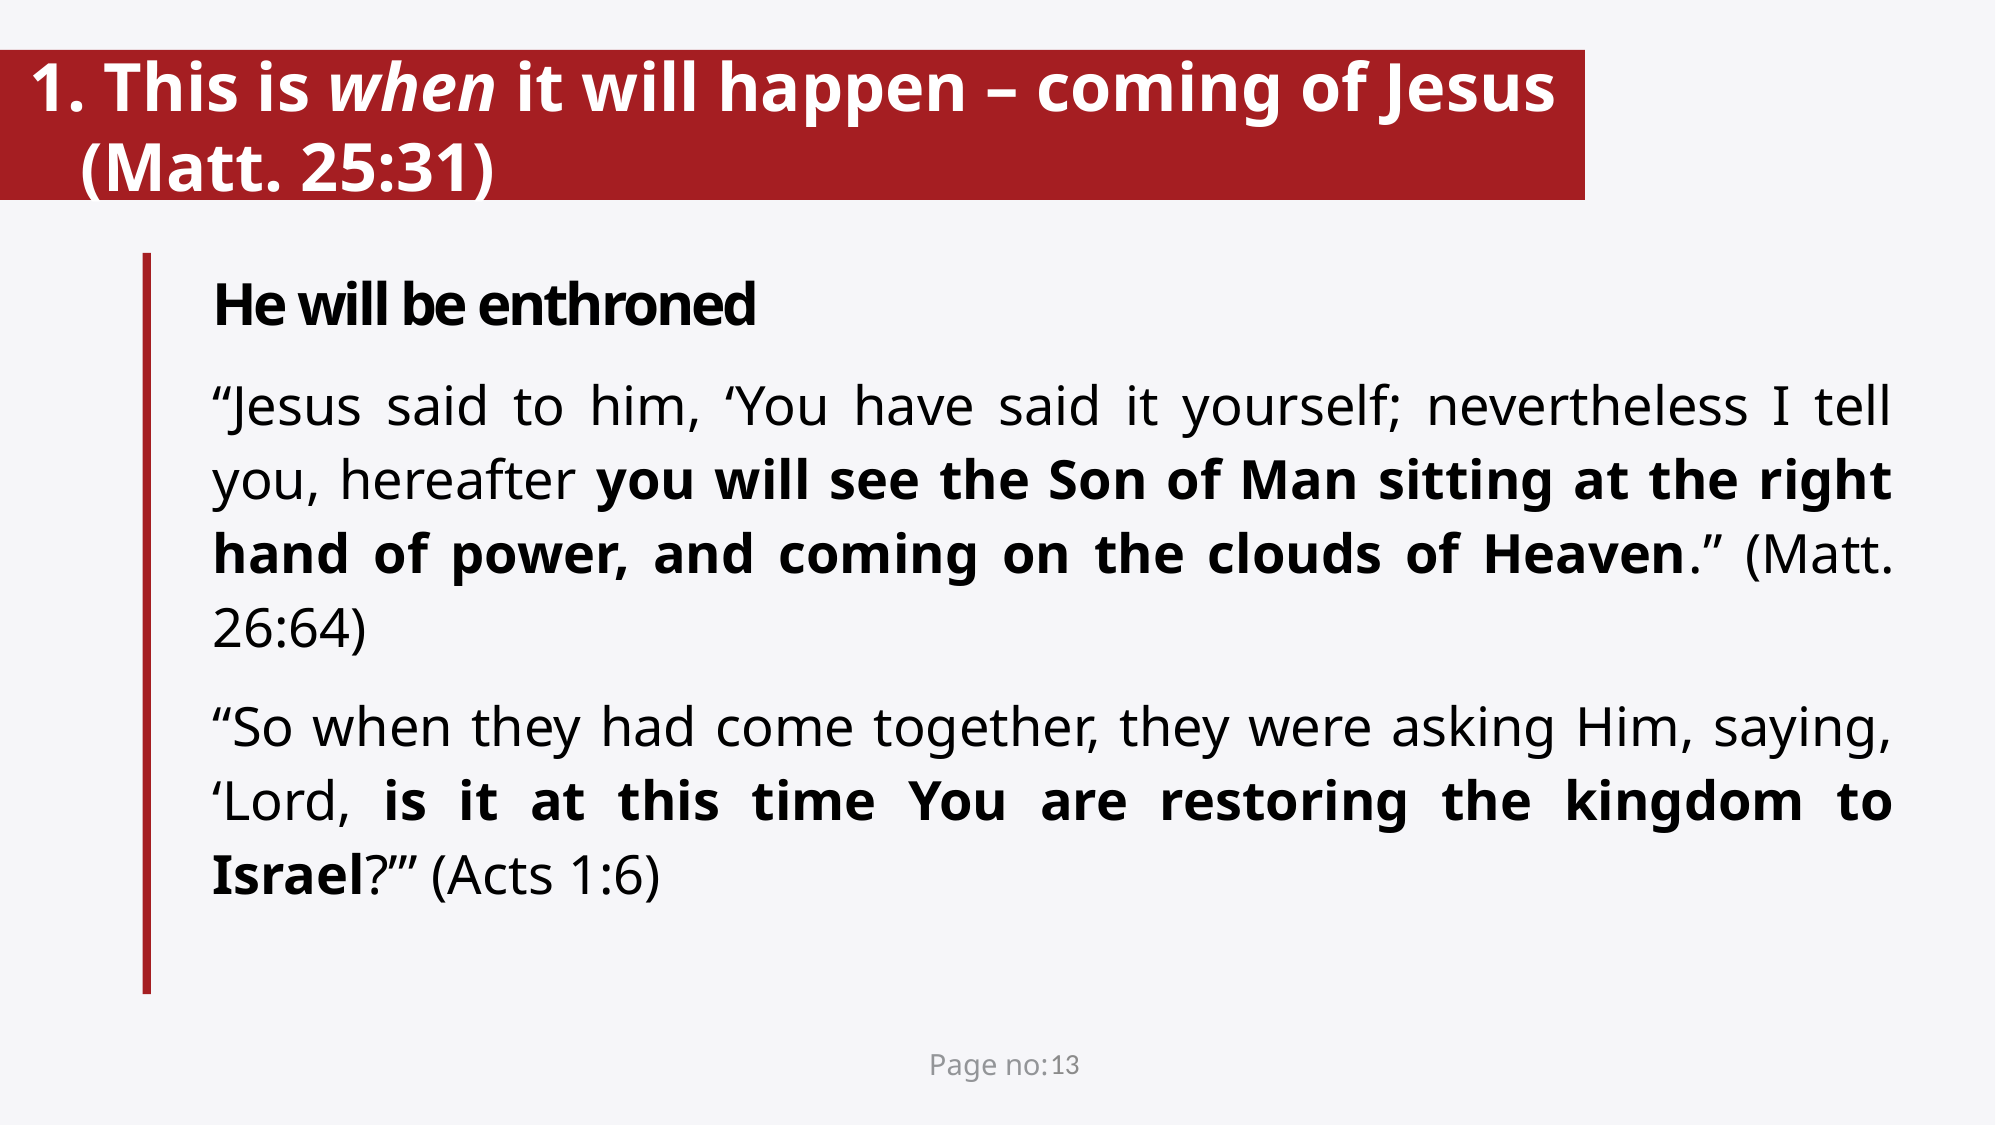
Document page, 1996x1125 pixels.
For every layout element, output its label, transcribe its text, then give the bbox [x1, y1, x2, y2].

title 1. This is when it will happen – coming of Jesus (Matt. 25:31) [14, 62, 1810, 188]
subtitle He will be enthroned “Jesus said to him, ‘You have said it yourself; nevertheless I tell you, hereafter you will see the Son of Man sitting at the right hand of power, and coming on the clouds of Heaven.” (Matt. 26:64) “So when they had come together, they were asking Him, saying, ‘Lord, is it at this time You are restoring the kingdom to Israel?’” (Acts 1:6) [197, 249, 1910, 1000]
